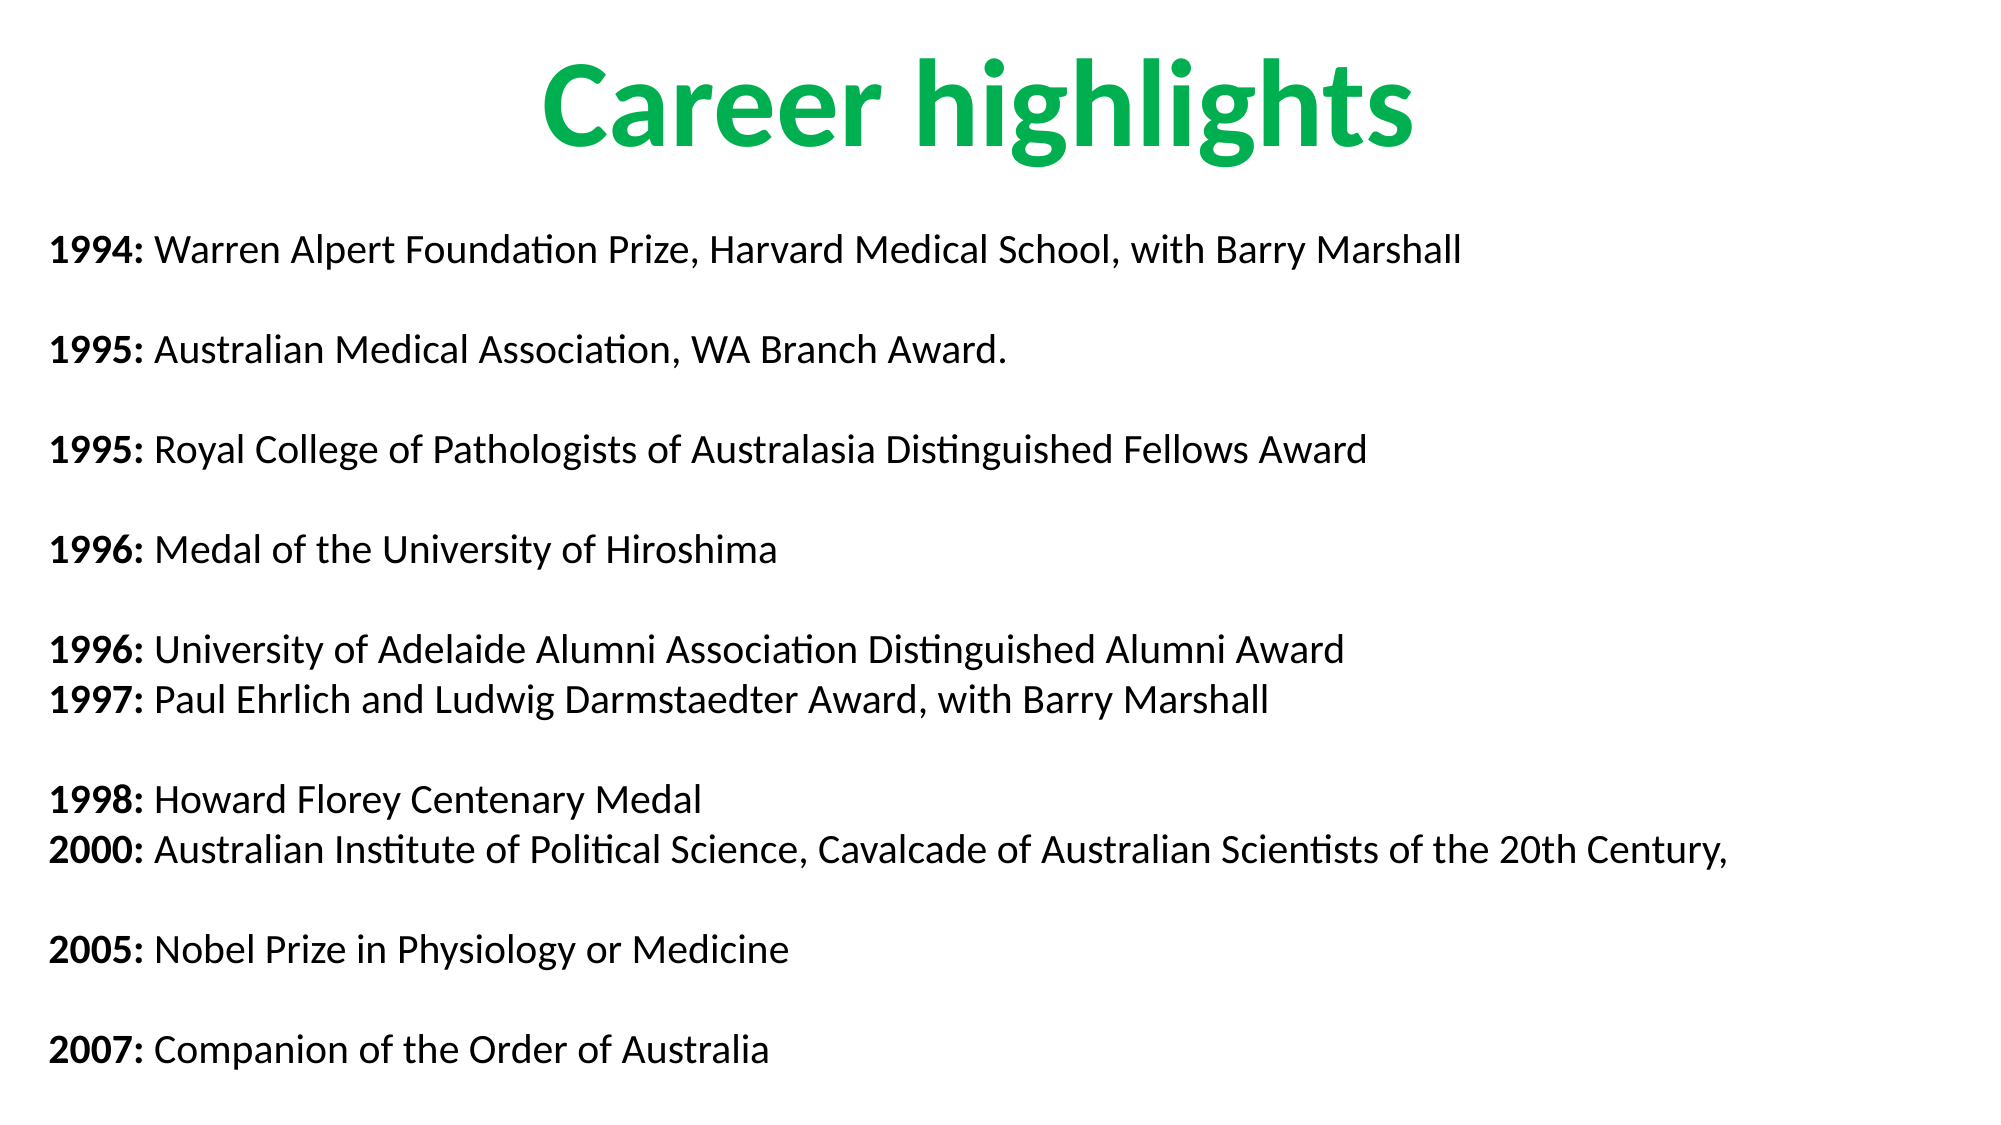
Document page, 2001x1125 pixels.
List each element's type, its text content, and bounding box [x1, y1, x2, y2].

text_box Career highlights 1994: Warren Alpert Foundation Prize, Harvard Medical School, with Barry Marshall 1995: Australian Medical Association, WA Branch Award. 1995: Royal College of Pathologists of Australasia Distinguished Fellows Award 1996: Medal of the University of Hiroshima 1996: University of Adelaide Alumni Association Distinguished Alumni Award 1997: Paul Ehrlich and Ludwig Darmstaedter Award, with Barry Marshall 1998: Howard Florey Centenary Medal 2000: Australian Institute of Political Science, Cavalcade of Australian Scientists of the 20th Century, 2005: Nobel Prize in Physiology or Medicine 2007: Companion of the Order of Australia [33, 14, 1926, 1080]
